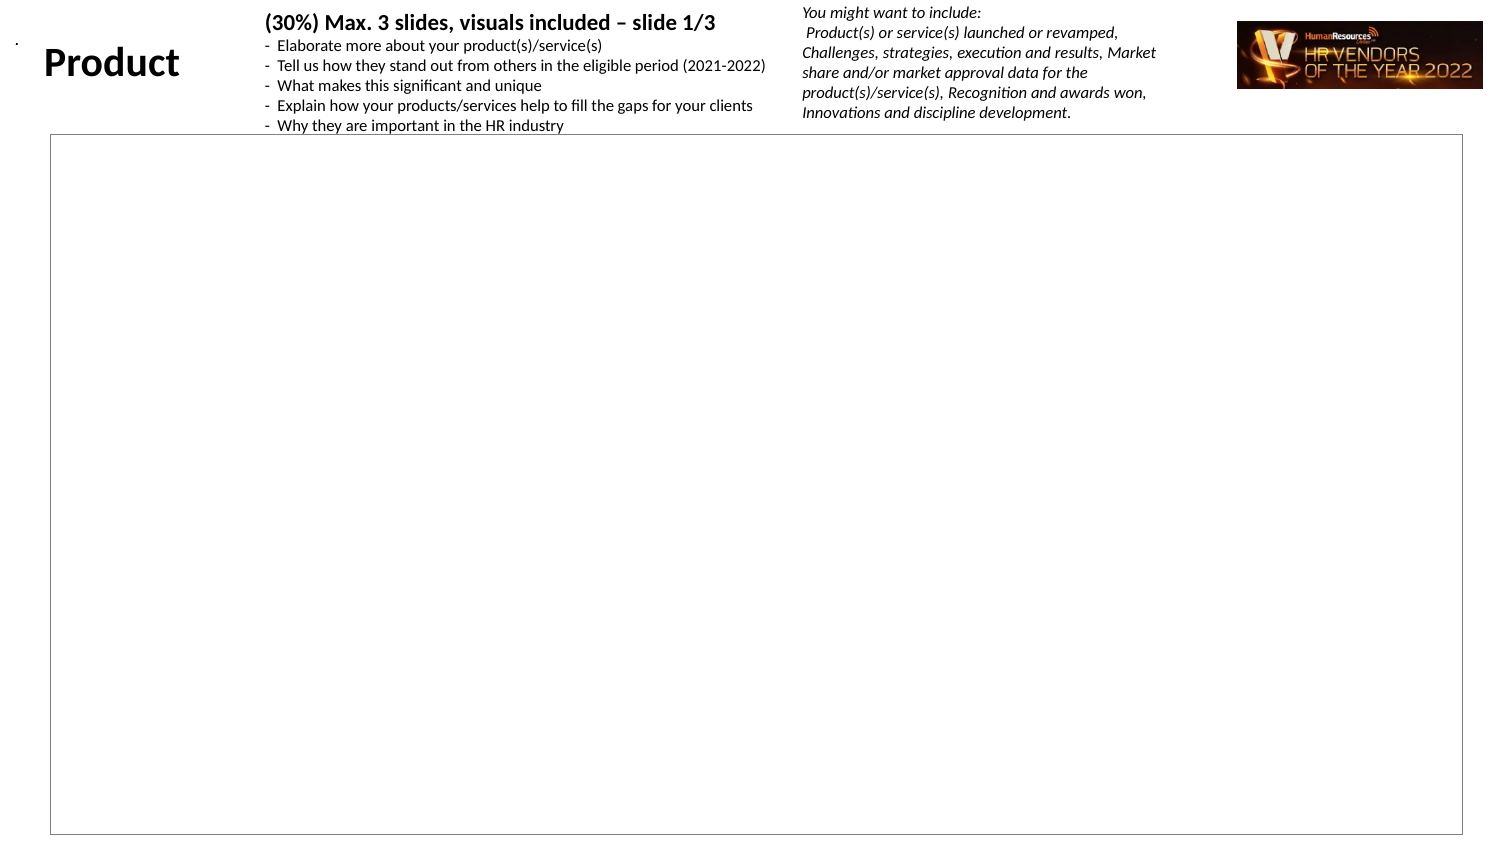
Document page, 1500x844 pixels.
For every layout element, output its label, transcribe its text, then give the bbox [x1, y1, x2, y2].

text_box . [0, 18, 36, 57]
text_box Product [29, 15, 249, 103]
text_box You might want to include: Product(s) or service(s) launched or revamped, Challenges, strategies, execution and results, Market share and/or market approval data for the product(s)/service(s), Recognition and awards won, Innovations and discipline development. [787, 0, 1200, 130]
table_header [51, 135, 1462, 834]
text_box (30%) Max. 3 slides, visuals included – slide 1/3 - Elaborate more about your product(s)/service(s) - Tell us how they stand out from others in the eligible period (2021-2022) - What makes this significant and unique - Explain how your products/services help to fill the gaps for your clients - Why they are important in the HR industry [249, 0, 1050, 142]
picture [1237, 21, 1483, 89]
